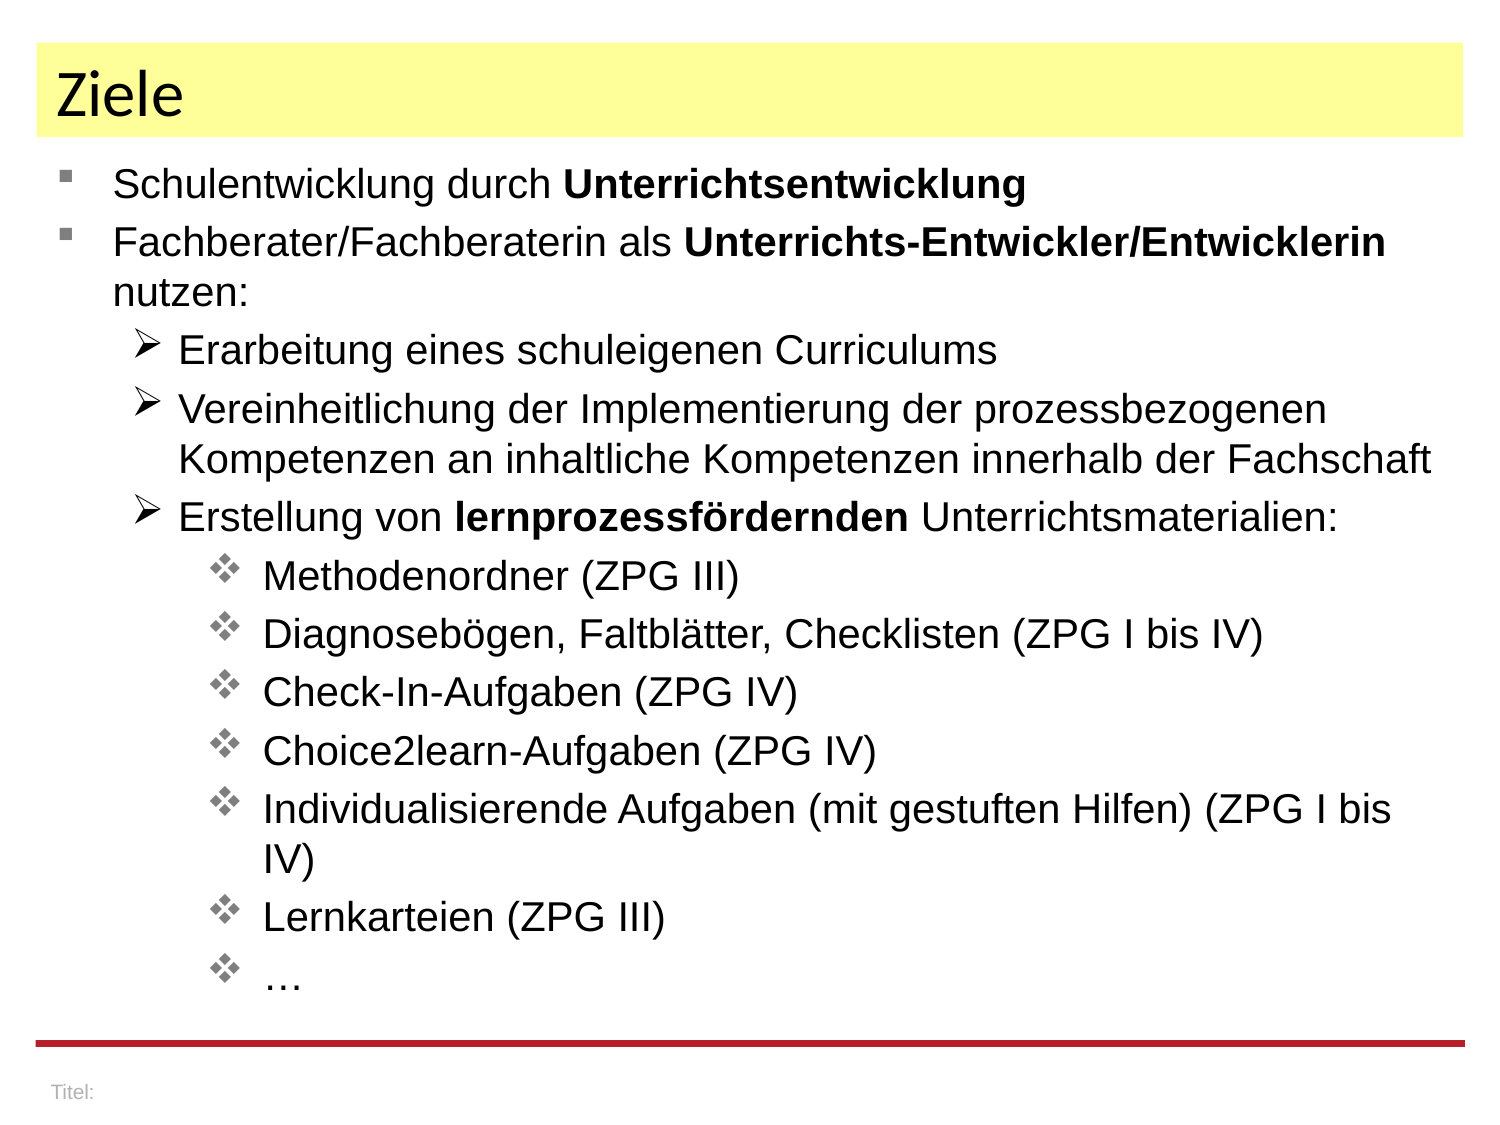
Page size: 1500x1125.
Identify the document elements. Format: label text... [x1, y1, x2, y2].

footer Titel: [35, 1061, 768, 1122]
title Ziele [41, 42, 1459, 149]
list Schulentwicklung durch Unterrichtsentwicklung Fachberater/Fachberaterin als Unterrichts-Entwickler/Entwicklerin nutzen: Erarbeitung eines schuleigenen Curriculums Vereinheitlichung der Implementierung der prozessbezogenen Kompetenzen an inhaltliche Kompetenzen innerhalb der Fachschaft Erstellung von lernprozessfördernden Unterrichtsmaterialien: Methodenordner (ZPG III) Diagnosebögen, Faltblätter, Checklisten (ZPG I bis IV) Check-In-Aufgaben (ZPG IV) Choice2learn-Aufgaben (ZPG IV) Individualisierende Aufgaben (mit gestuften Hilfen) (ZPG I bis IV) Lernkarteien (ZPG III) … [41, 149, 1459, 1024]
